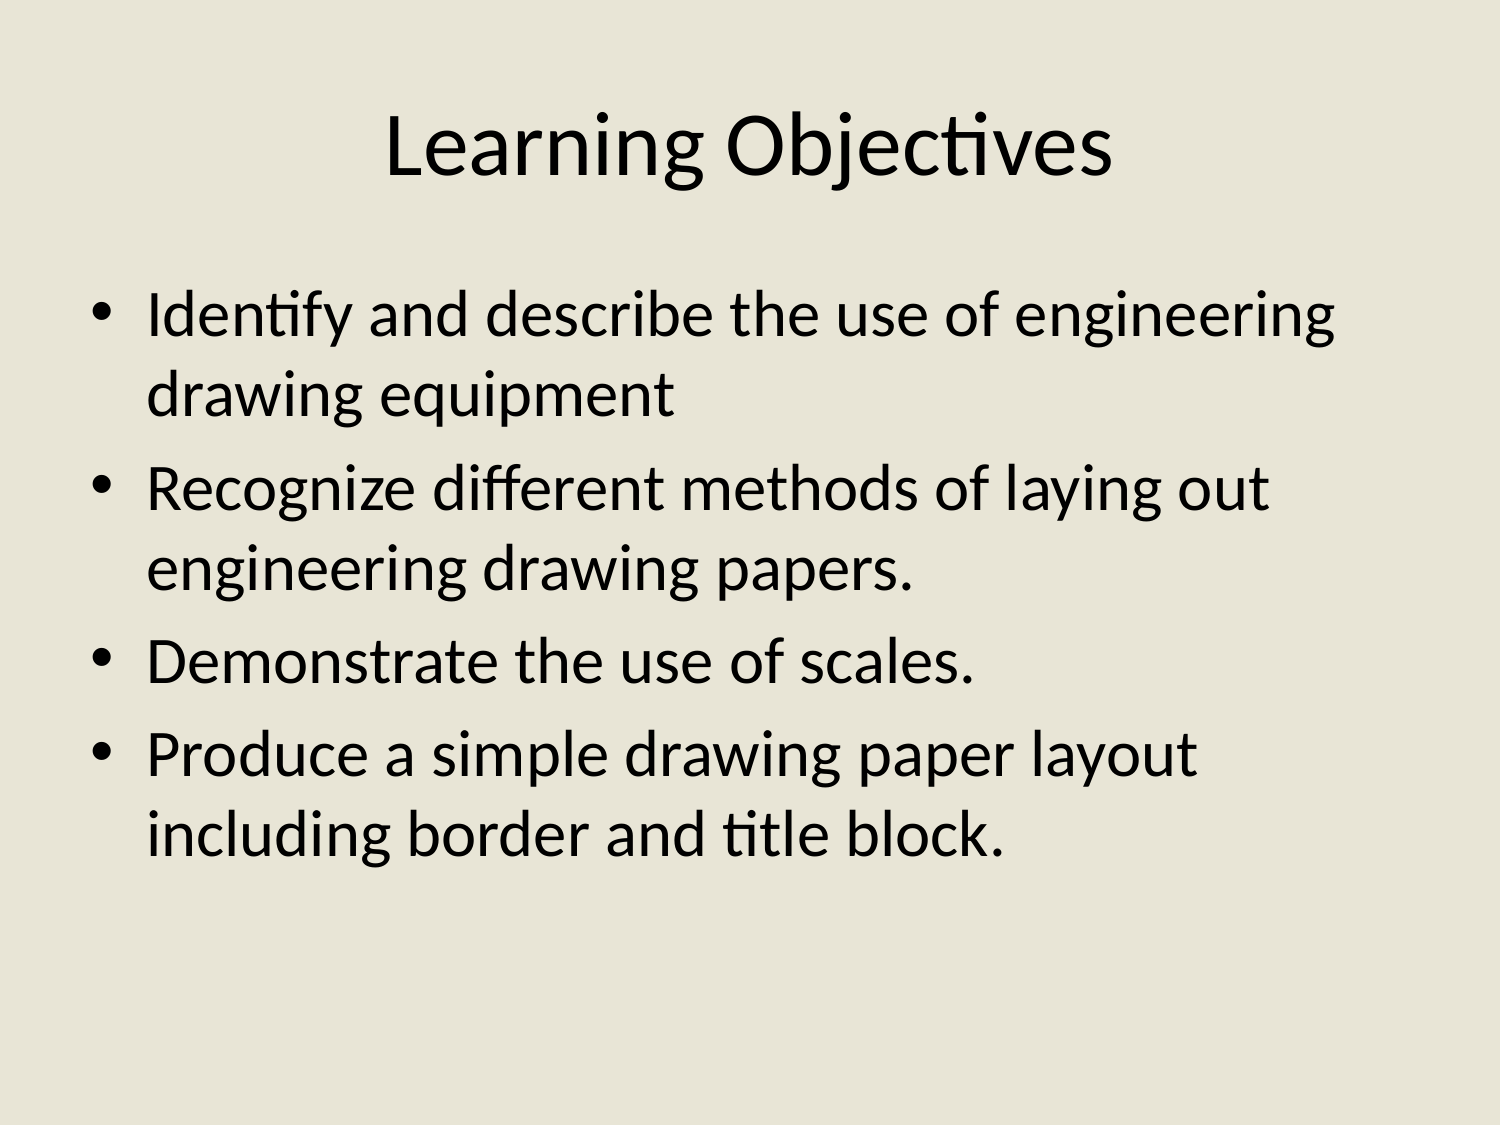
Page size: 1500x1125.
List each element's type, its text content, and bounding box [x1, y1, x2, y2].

title Learning Objectives [75, 45, 1425, 233]
list Identify and describe the use of engineering drawing equipment Recognize different methods of laying out engineering drawing papers. Demonstrate the use of scales. Produce a simple drawing paper layout including border and title block. [75, 262, 1425, 1005]
